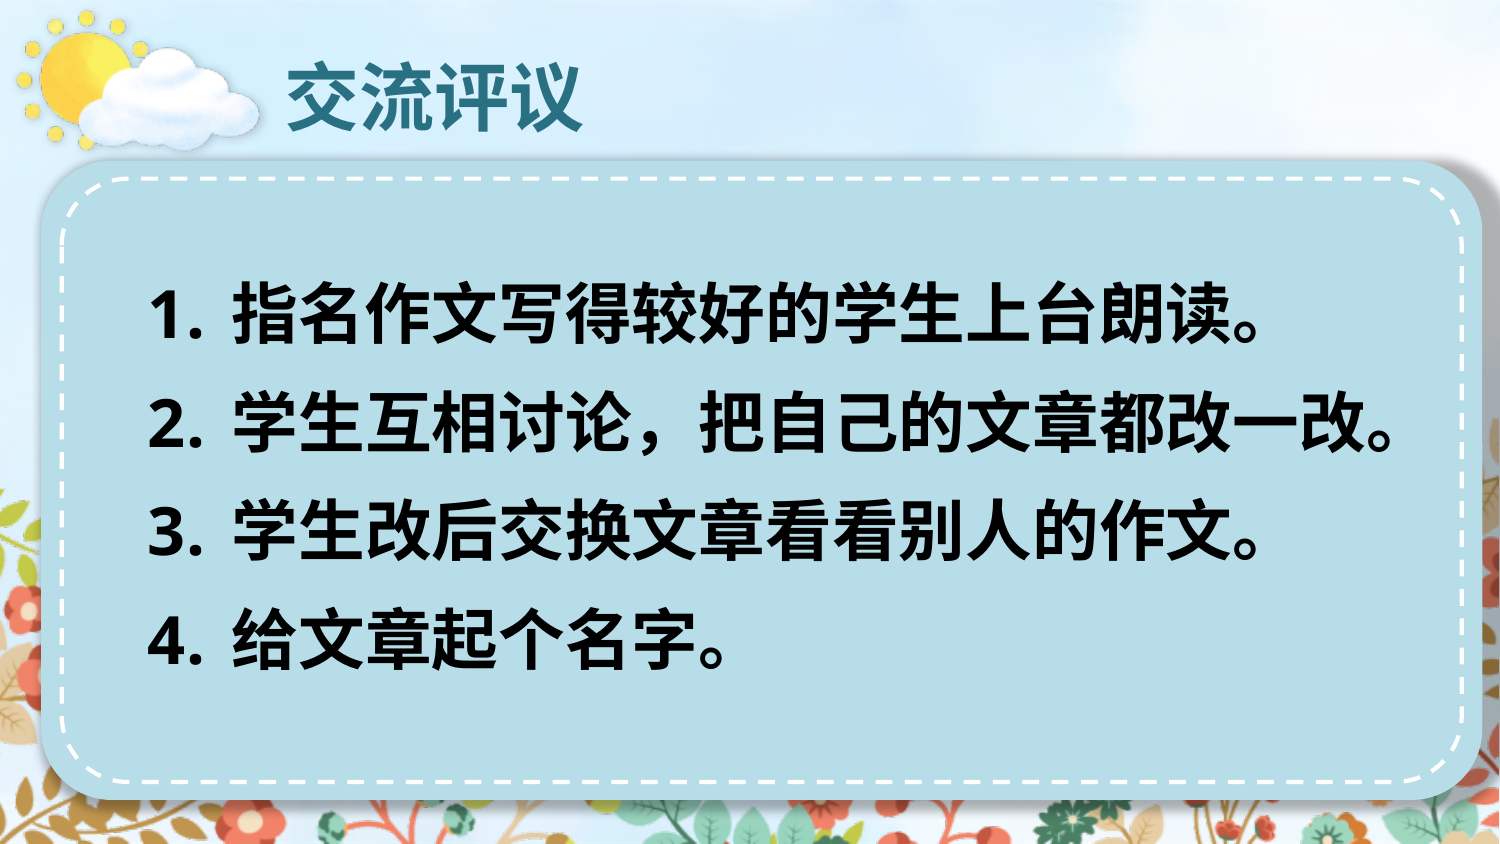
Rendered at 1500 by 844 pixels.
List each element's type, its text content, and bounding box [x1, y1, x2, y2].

picture [0, 1, 267, 158]
text_box 指名作文写得较好的学生上台朗读。 学生互相讨论，把自己的文章都改一改。 学生改后交换文章看看别人的作文。 给文章起个名字。 [132, 248, 1447, 685]
picture [0, 401, 1499, 844]
text_box 交流评议 [269, 43, 622, 148]
